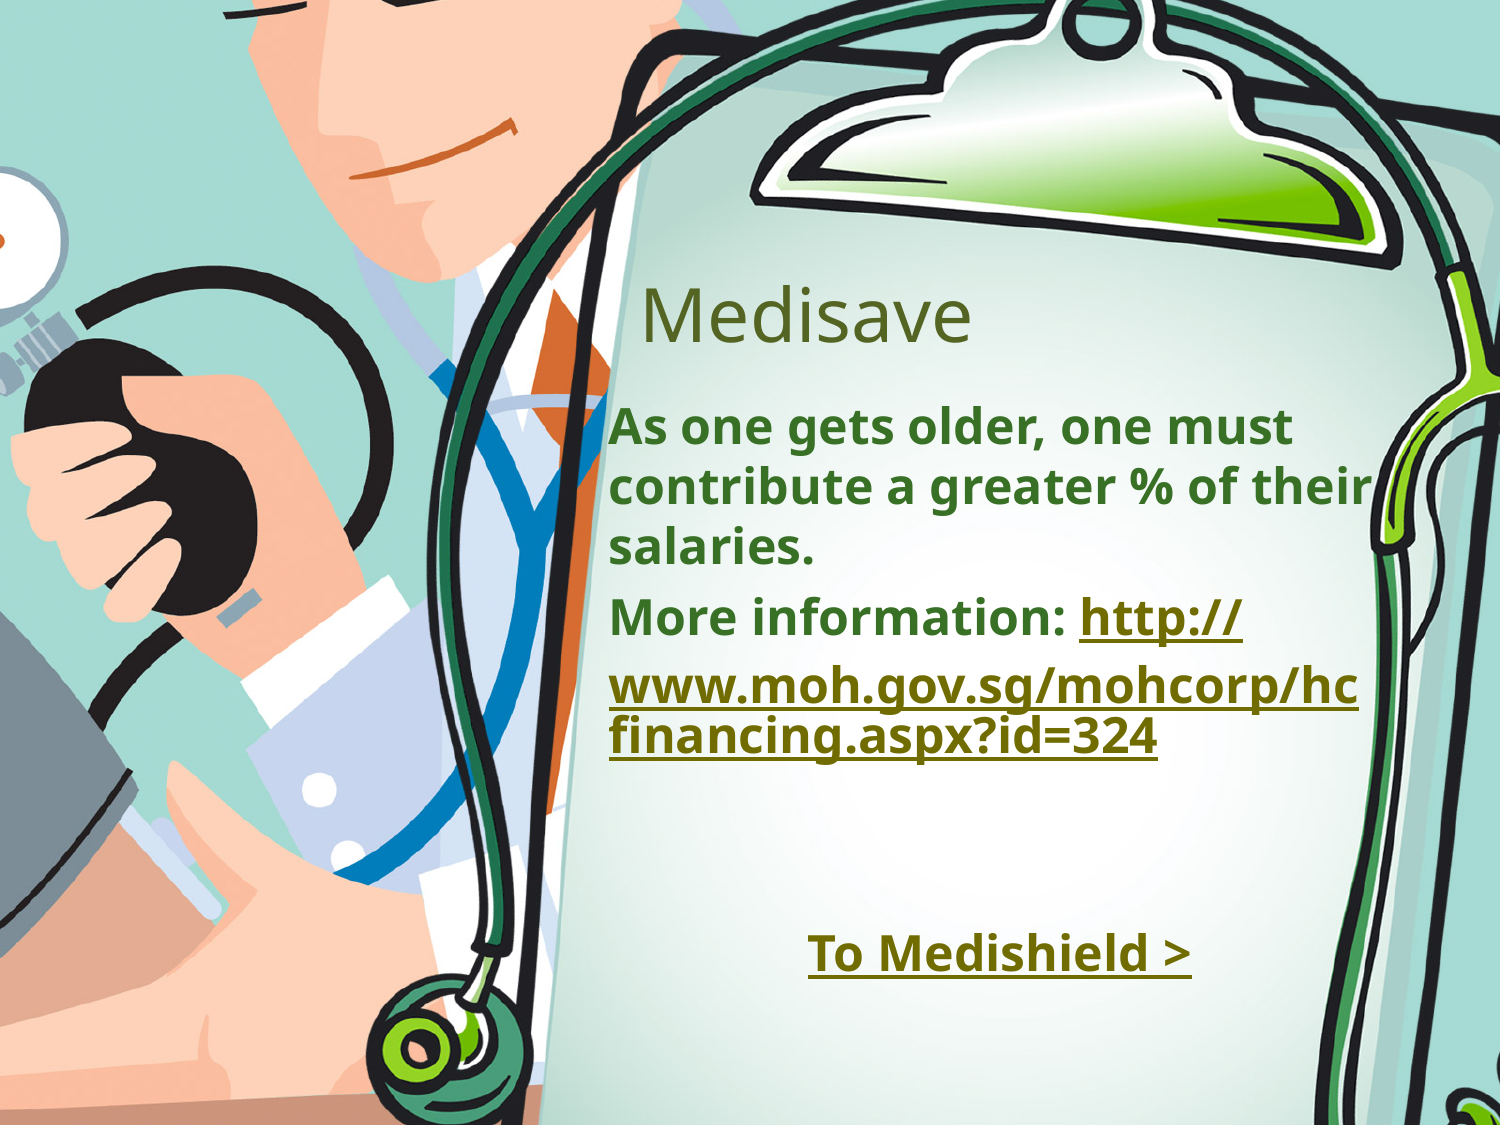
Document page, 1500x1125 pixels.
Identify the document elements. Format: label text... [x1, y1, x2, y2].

title Medisave [624, 274, 1500, 351]
picture [0, 0, 1500, 1125]
list As one gets older, one must contribute a greater % of their salaries. More information: http://www.moh.gov.sg/mohcorp/hcfinancing.aspx?id=324 To Medishield > [593, 387, 1407, 1038]
